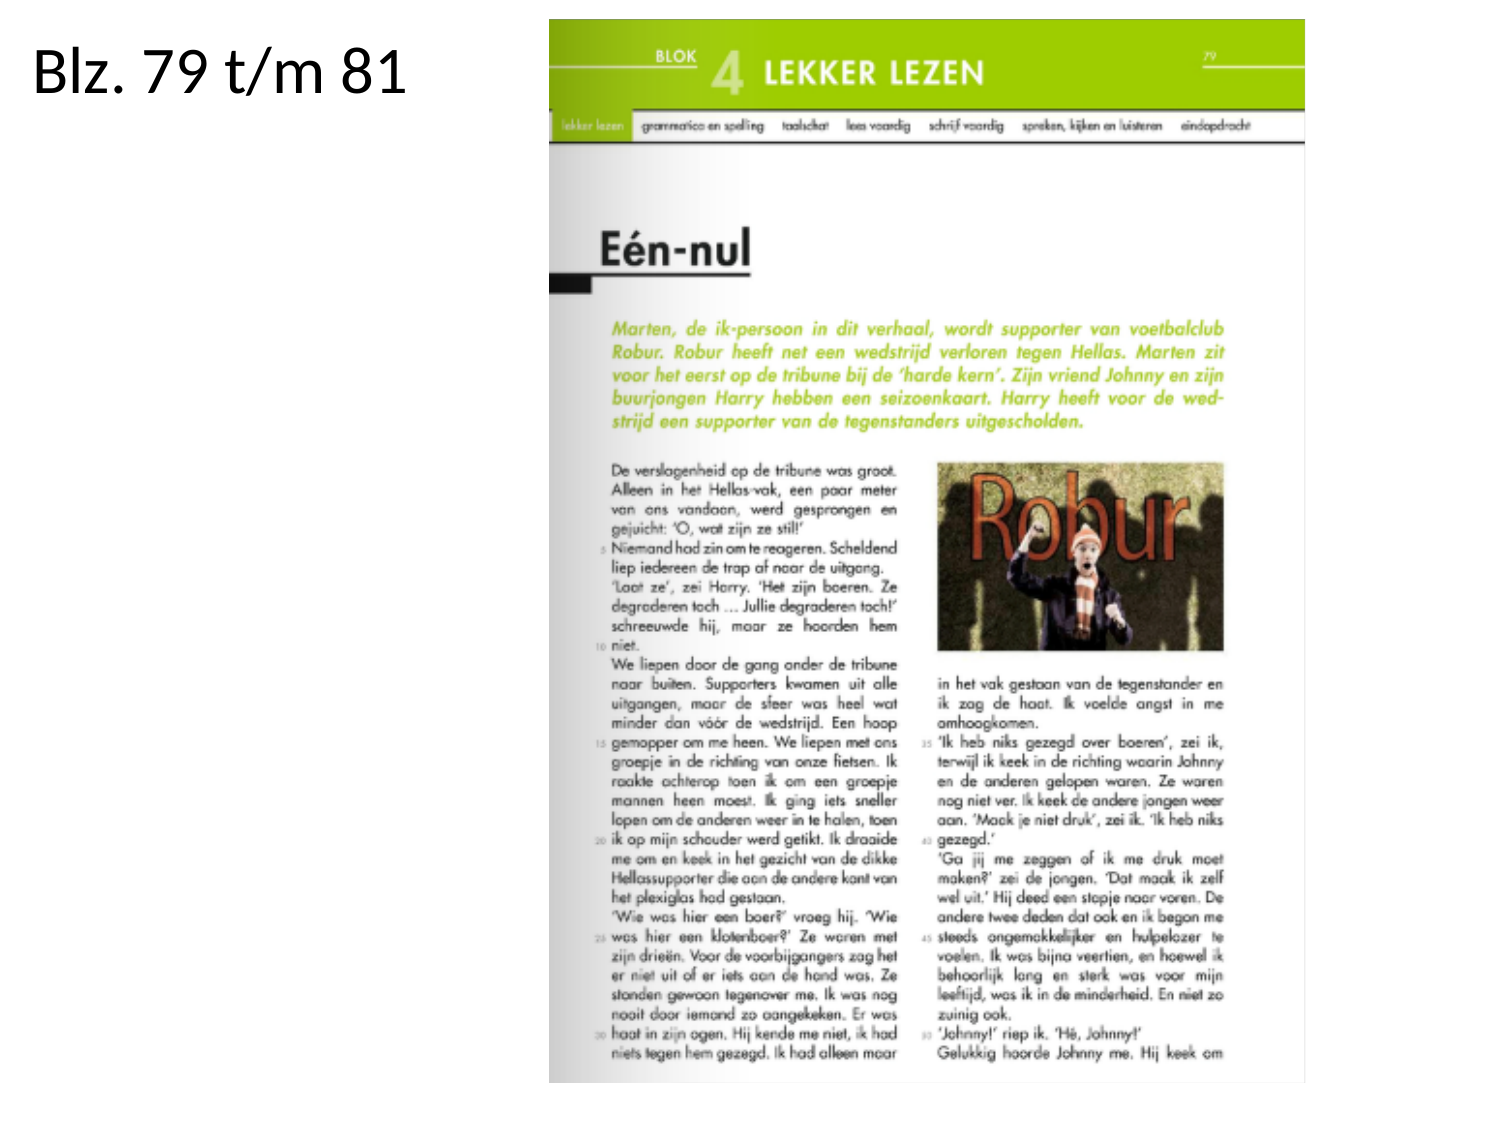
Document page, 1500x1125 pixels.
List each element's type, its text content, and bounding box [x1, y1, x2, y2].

text_box Blz. 79 t/m 81 [17, 19, 546, 110]
picture [548, 18, 1306, 1083]
